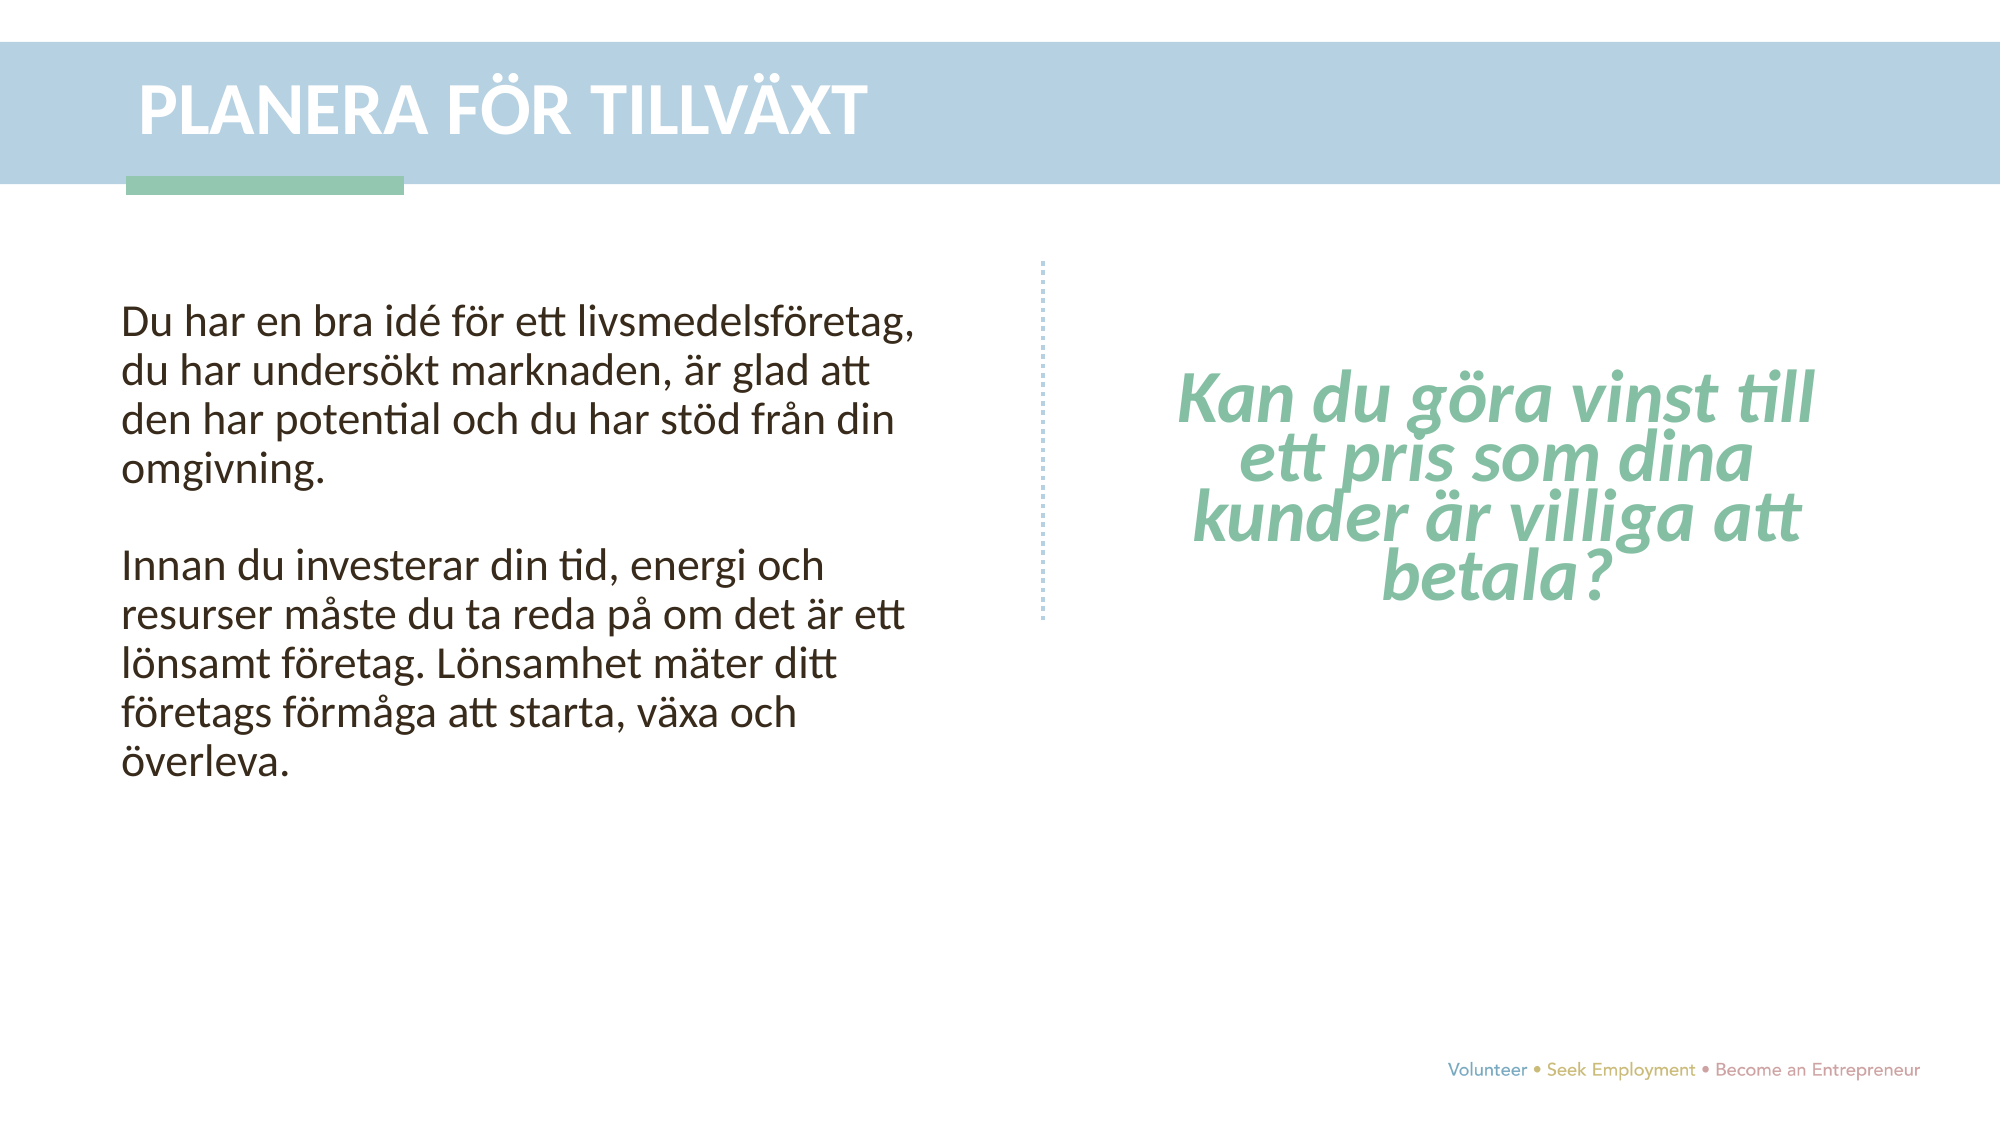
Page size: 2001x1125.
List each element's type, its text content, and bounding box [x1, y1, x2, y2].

text_box Du har en bra idé för ett livsmedelsföretag, du har undersökt marknaden, är glad att den har potential och du har stöd från din omgivning. Innan du investerar din tid, energi och resurser måste du ta reda på om det är ett lönsamt företag. Lönsamhet mäter ditt företags förmåga att starta, växa och överleva. [106, 289, 941, 835]
picture [1418, 1046, 1971, 1103]
text_box Kan du göra vinst till ett pris som dina kunder är villiga att betala? [1115, 371, 1880, 573]
list PLANERA FÖR TILLVÄXT [123, 51, 1913, 170]
